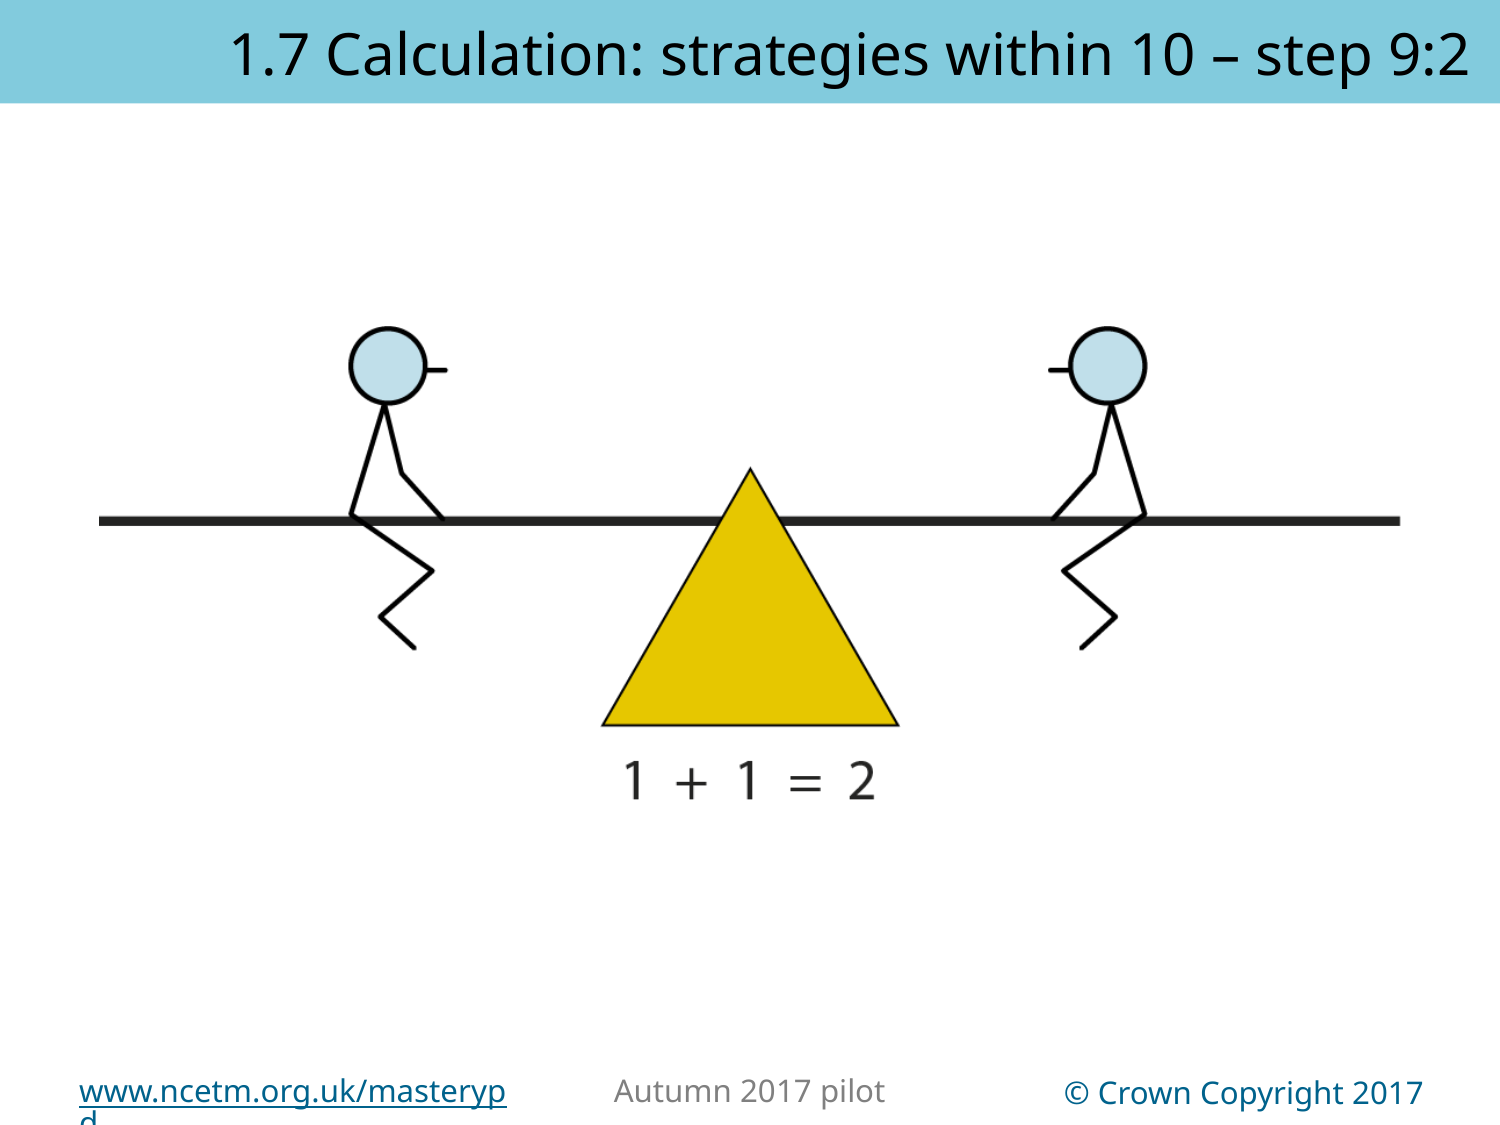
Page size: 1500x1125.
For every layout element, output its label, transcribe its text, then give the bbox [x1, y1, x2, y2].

list 1.7 Calculation: strategies within 10 – step 9:2 [0, 0, 1500, 104]
picture [98, 326, 1401, 811]
